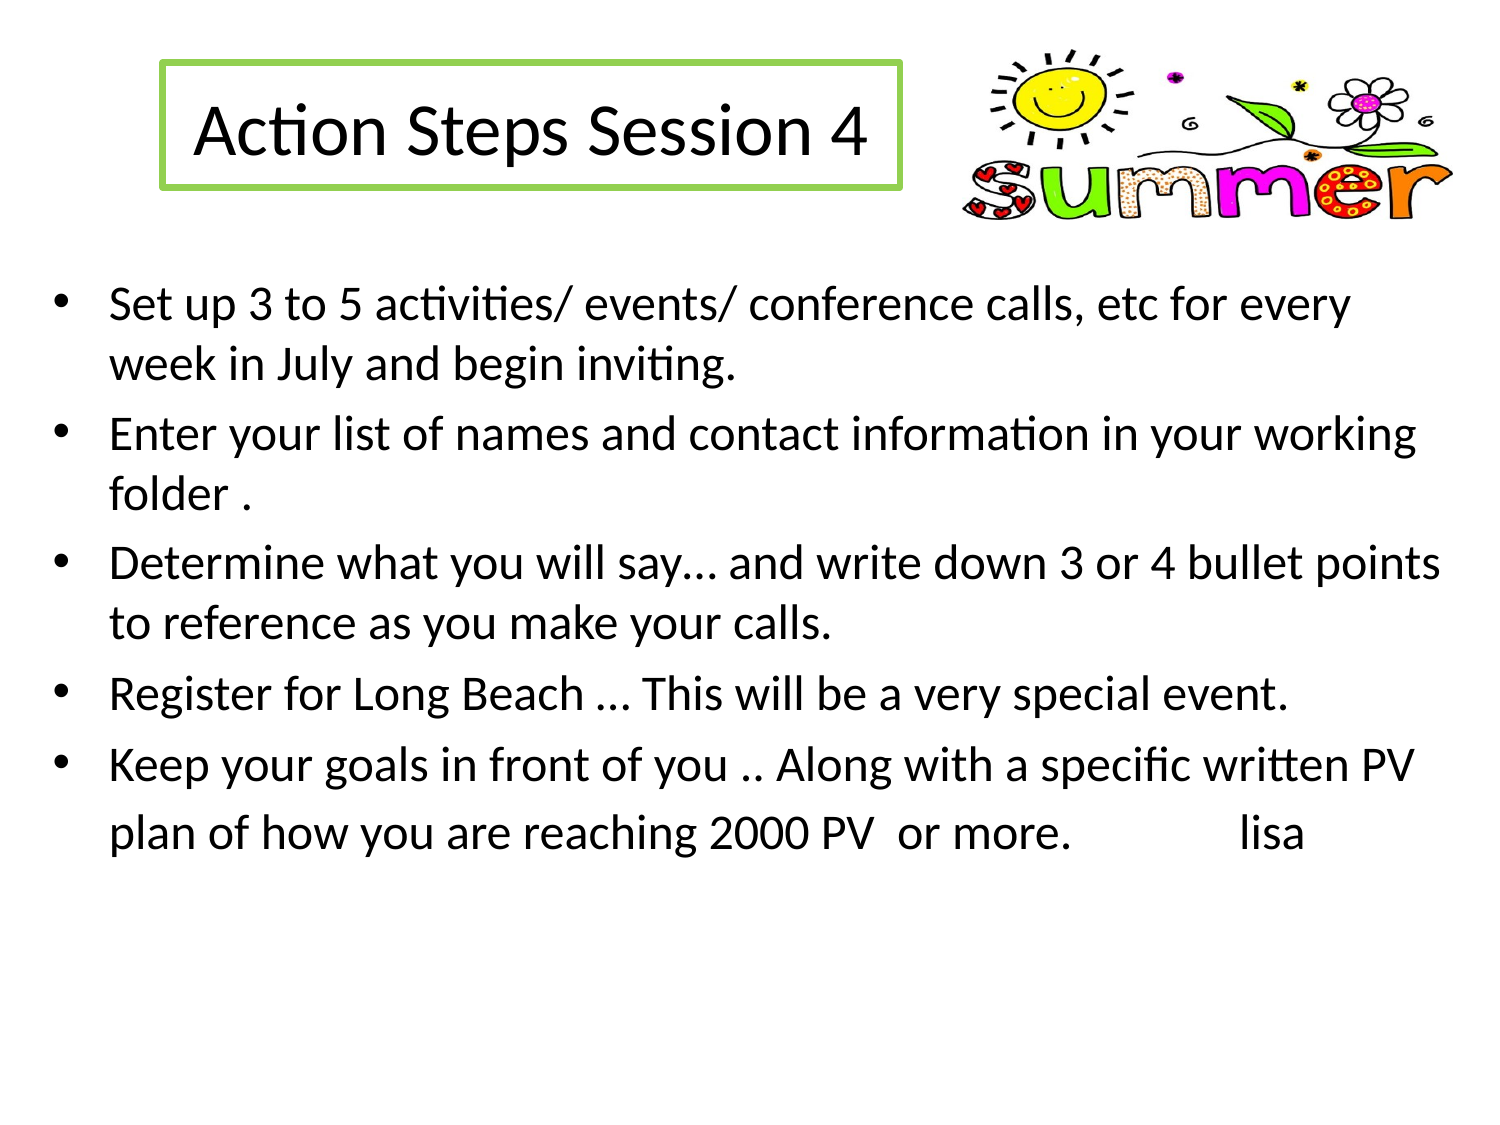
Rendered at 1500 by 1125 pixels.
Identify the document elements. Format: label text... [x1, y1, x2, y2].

title Action Steps Session 4 [162, 62, 900, 188]
picture [962, 49, 1453, 220]
list Set up 3 to 5 activities/ events/ conference calls, etc for every week in July and begin inviting. Enter your list of names and contact information in your working folder . Determine what you will say… and write down 3 or 4 bullet points to reference as you make your calls. Register for Long Beach … This will be a very special event. Keep your goals in front of you .. Along with a specific written PV plan of how you are reaching 2000 PV or more. lisa [37, 262, 1463, 1088]
